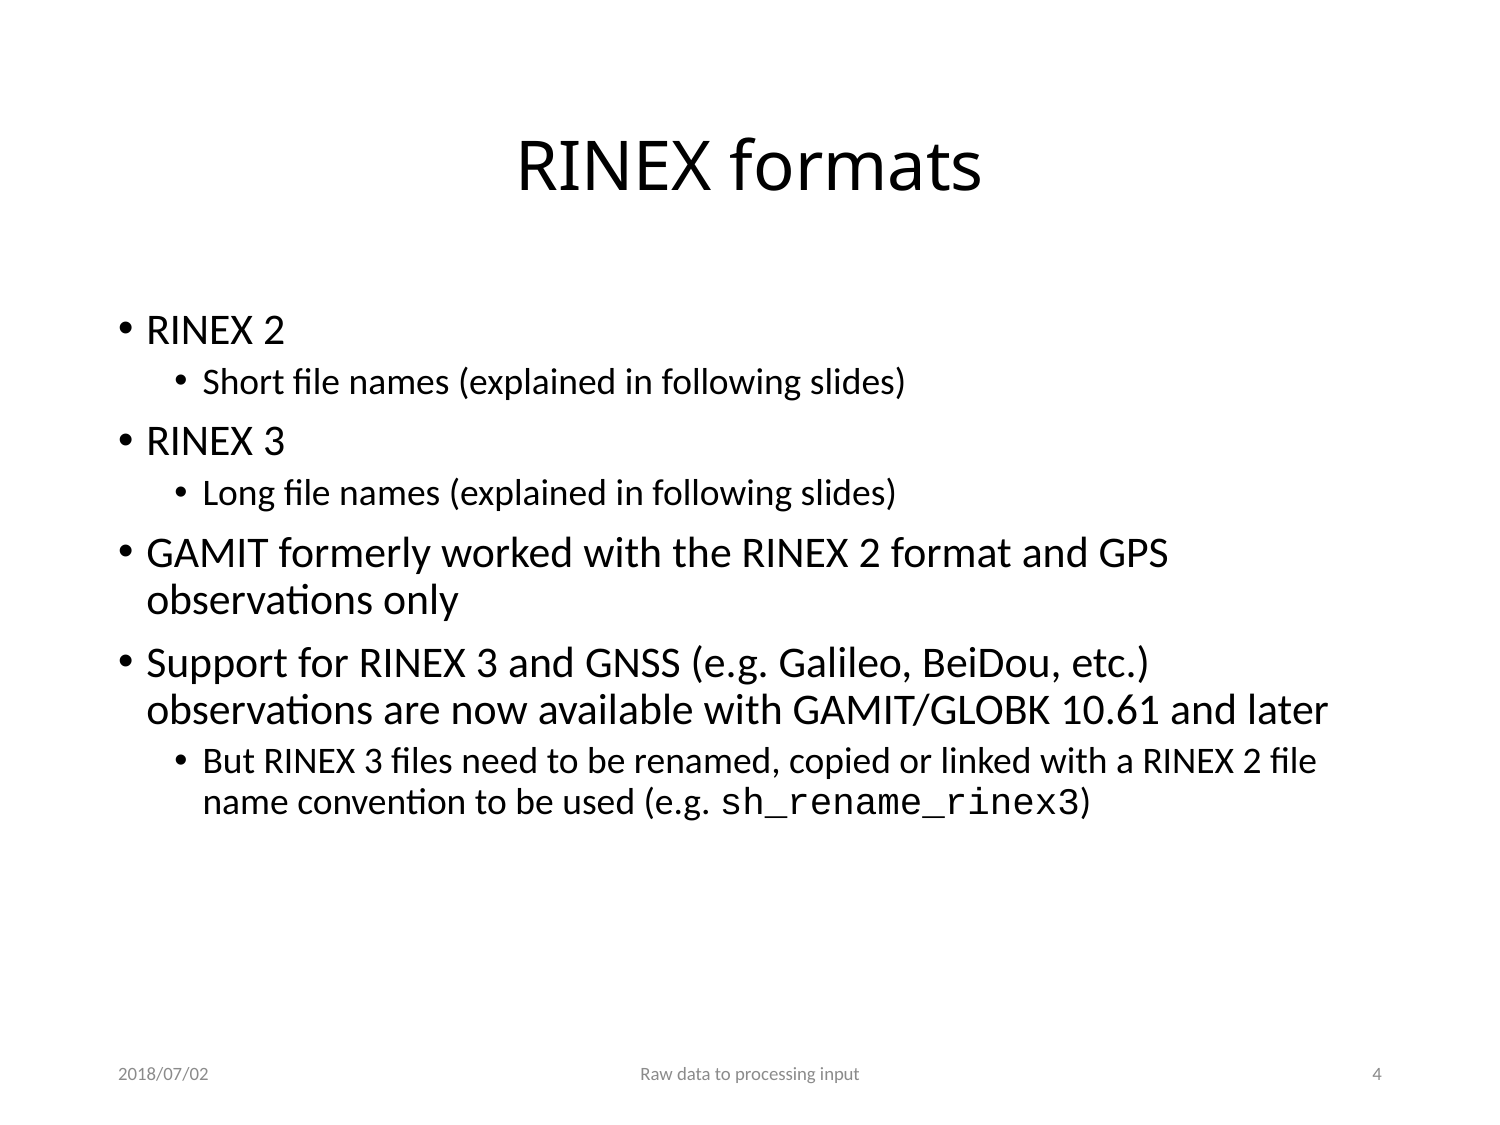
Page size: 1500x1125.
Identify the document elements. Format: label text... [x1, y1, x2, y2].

list RINEX 2 Short file names (explained in following slides) RINEX 3 Long file names (explained in following slides) GAMIT formerly worked with the RINEX 2 format and GPS observations only Support for RINEX 3 and GNSS (e.g. Galileo, BeiDou, etc.) observations are now available with GAMIT/GLOBK 10.61 and later But RINEX 3 files need to be renamed, copied or linked with a RINEX 2 file name convention to be used (e.g. sh_rename_rinex3) [103, 299, 1397, 1014]
footer Raw data to processing input [496, 1042, 1004, 1103]
title RINEX formats [103, 59, 1397, 278]
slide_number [103, 1042, 441, 1103]
slide_number 3 [1059, 1042, 1397, 1103]
